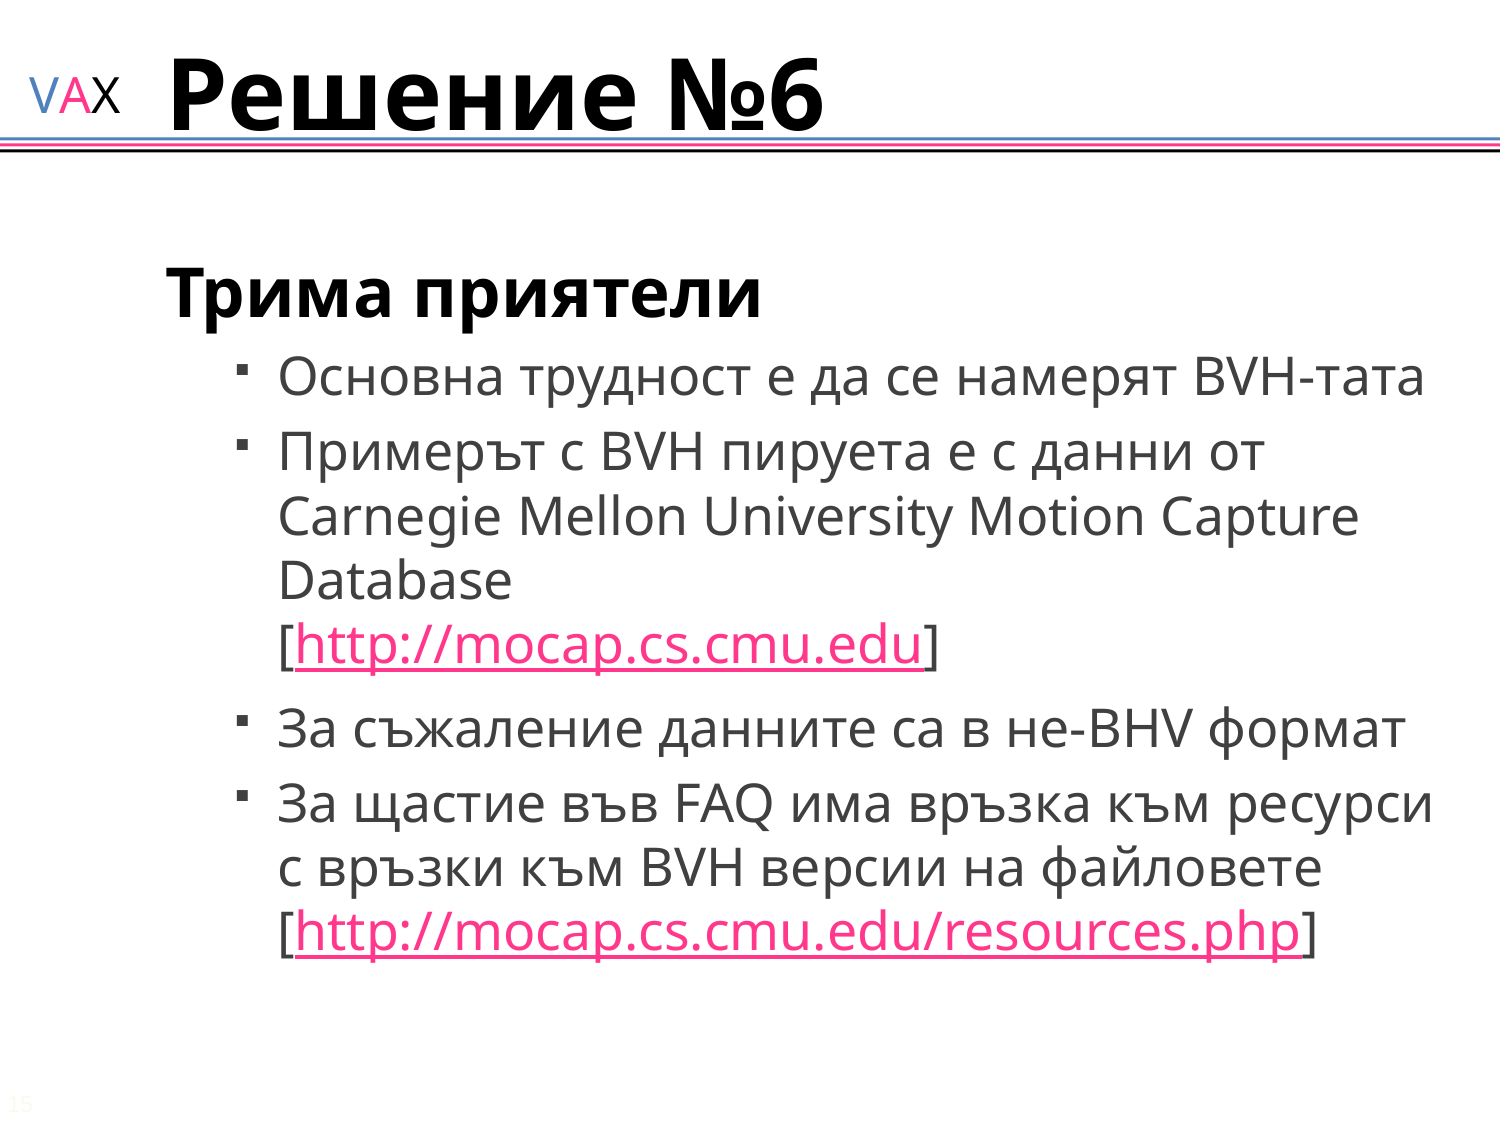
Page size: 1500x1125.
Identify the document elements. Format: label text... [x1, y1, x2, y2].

title Решение №6 [0, 37, 1500, 144]
list Трима приятели Основна трудност е да се намерят BVH-тата Примерът с BVH пируета е с данни от Carnegie Mellon University Motion Capture Database [http://mocap.cs.cmu.edu] За съжаление данните са в не-BHV формат За щастие във FAQ има връзка към ресурси с връзки към BVH версии на файловете [http://mocap.cs.cmu.edu/resources.php] [150, 200, 1488, 1113]
